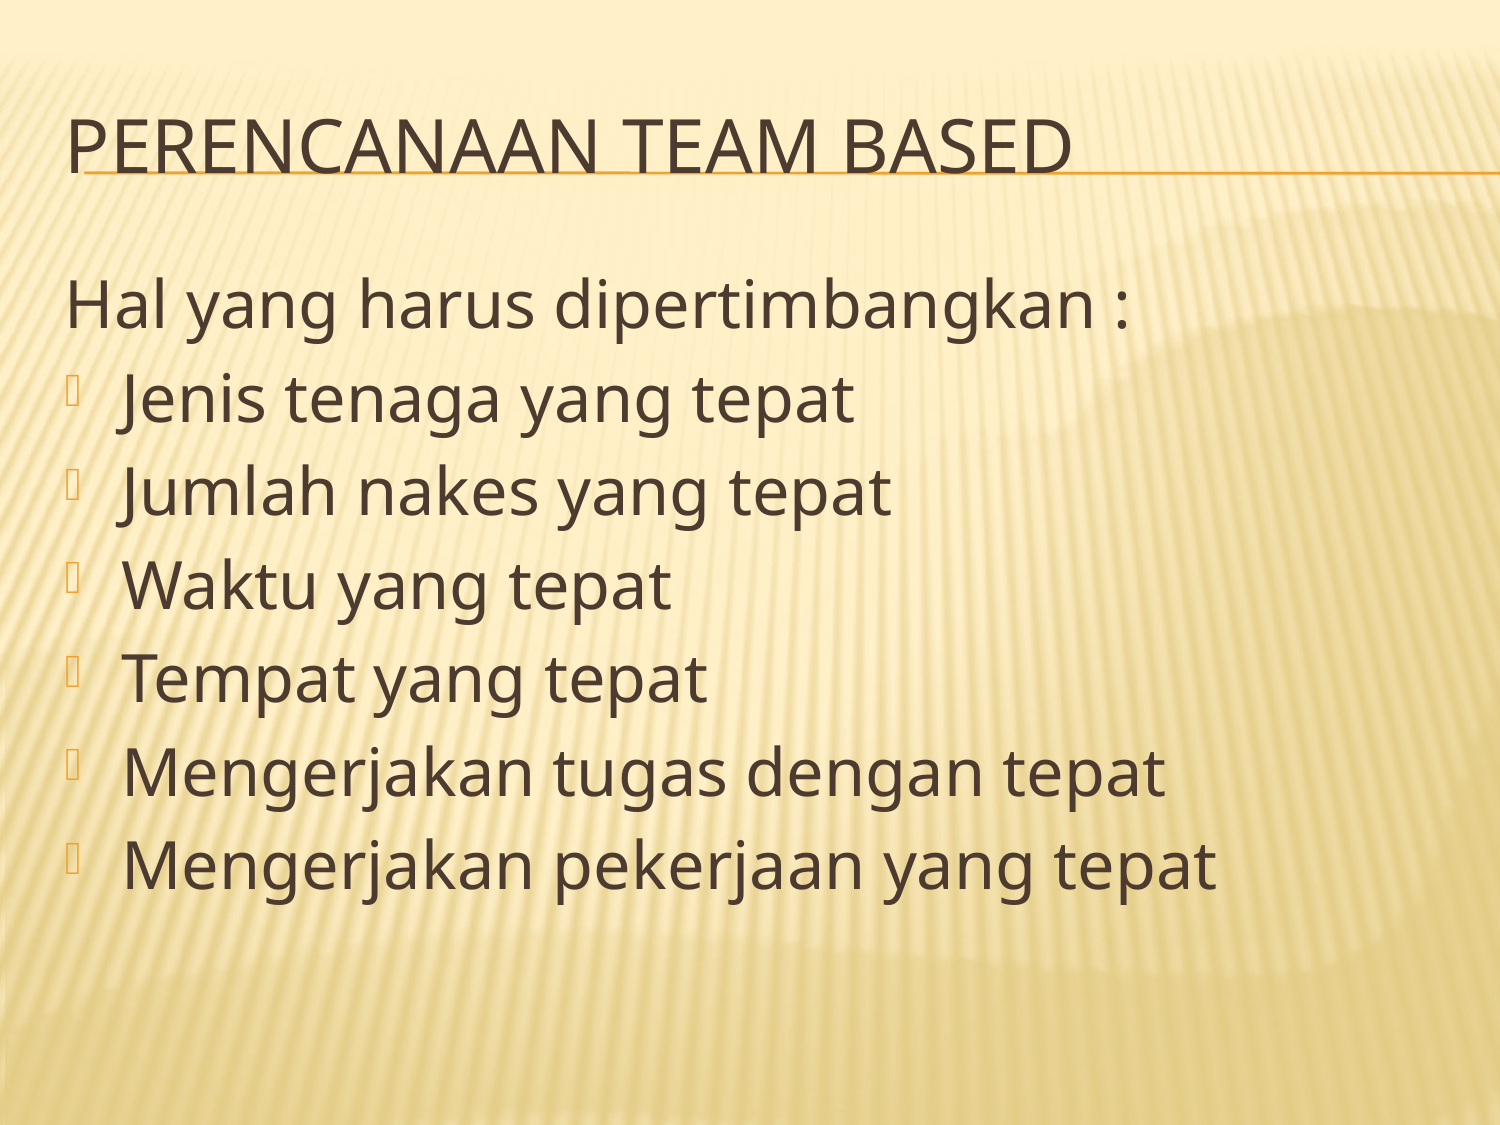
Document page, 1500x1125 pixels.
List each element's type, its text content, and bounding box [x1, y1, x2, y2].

title Perencanaan Team based [50, 75, 1475, 213]
list Hal yang harus dipertimbangkan : Jenis tenaga yang tepat Jumlah nakes yang tepat Waktu yang tepat Tempat yang tepat Mengerjakan tugas dengan tepat Mengerjakan pekerjaan yang tepat [50, 254, 1475, 998]
